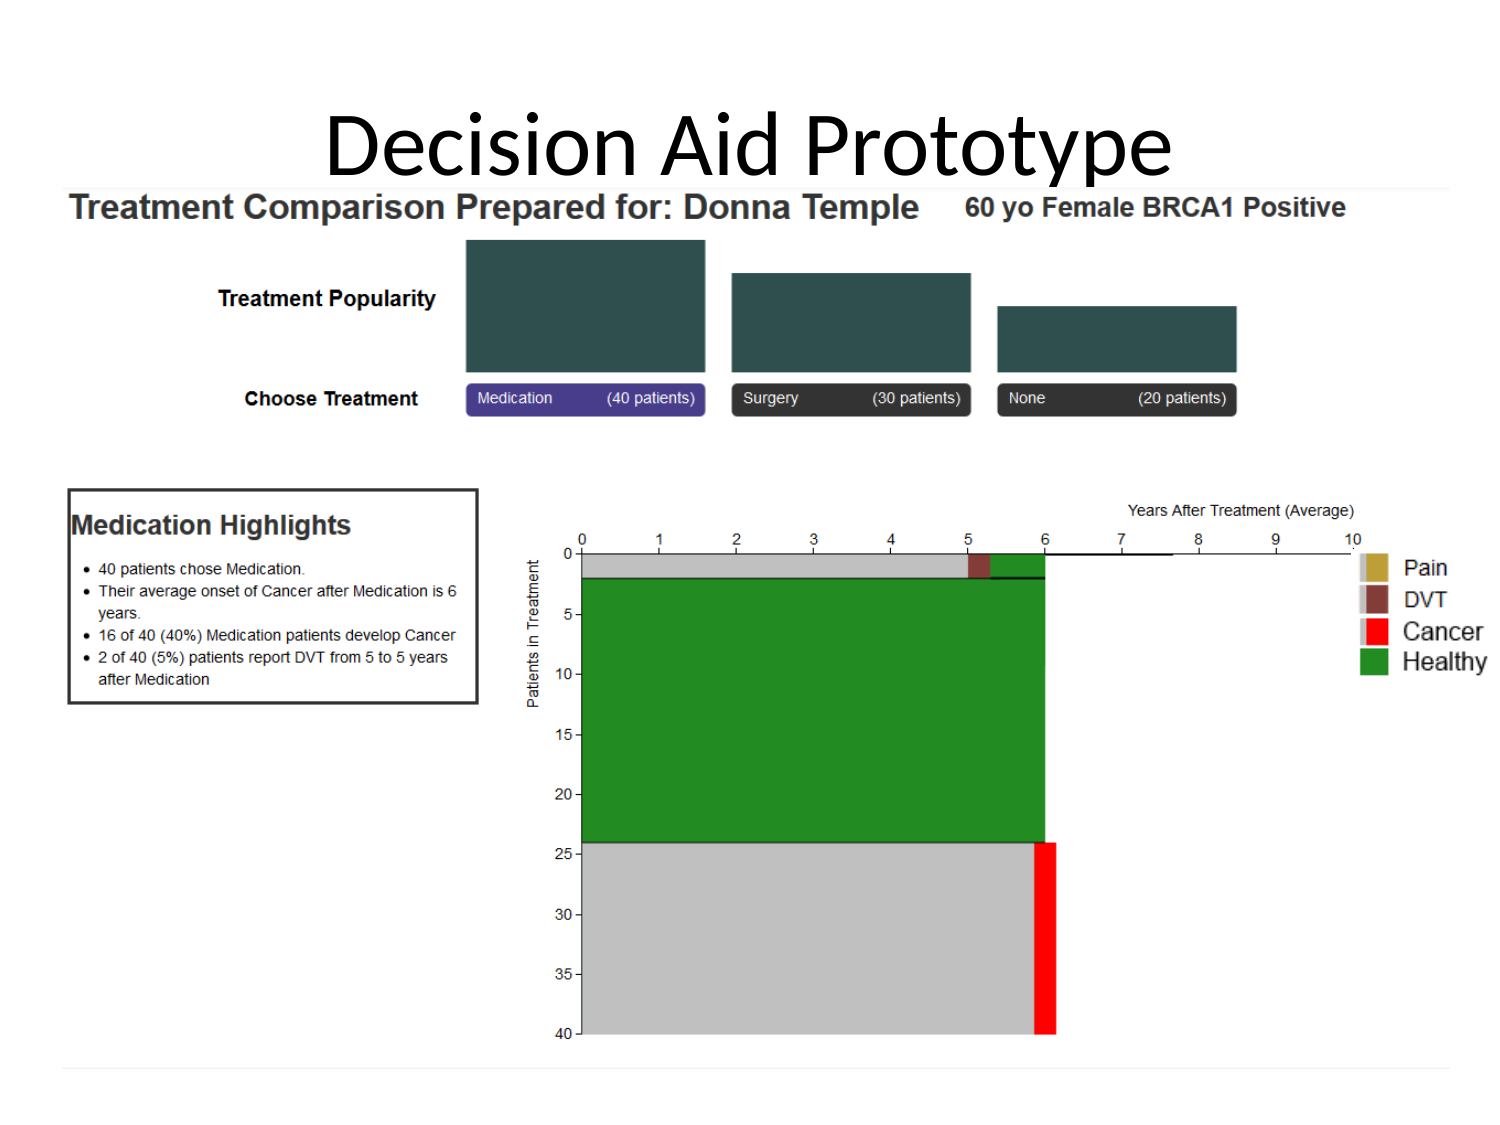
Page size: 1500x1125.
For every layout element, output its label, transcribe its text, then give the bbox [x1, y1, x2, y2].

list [62, 187, 1451, 1081]
picture [1351, 549, 1500, 685]
title Decision Aid Prototype [75, 45, 1425, 185]
